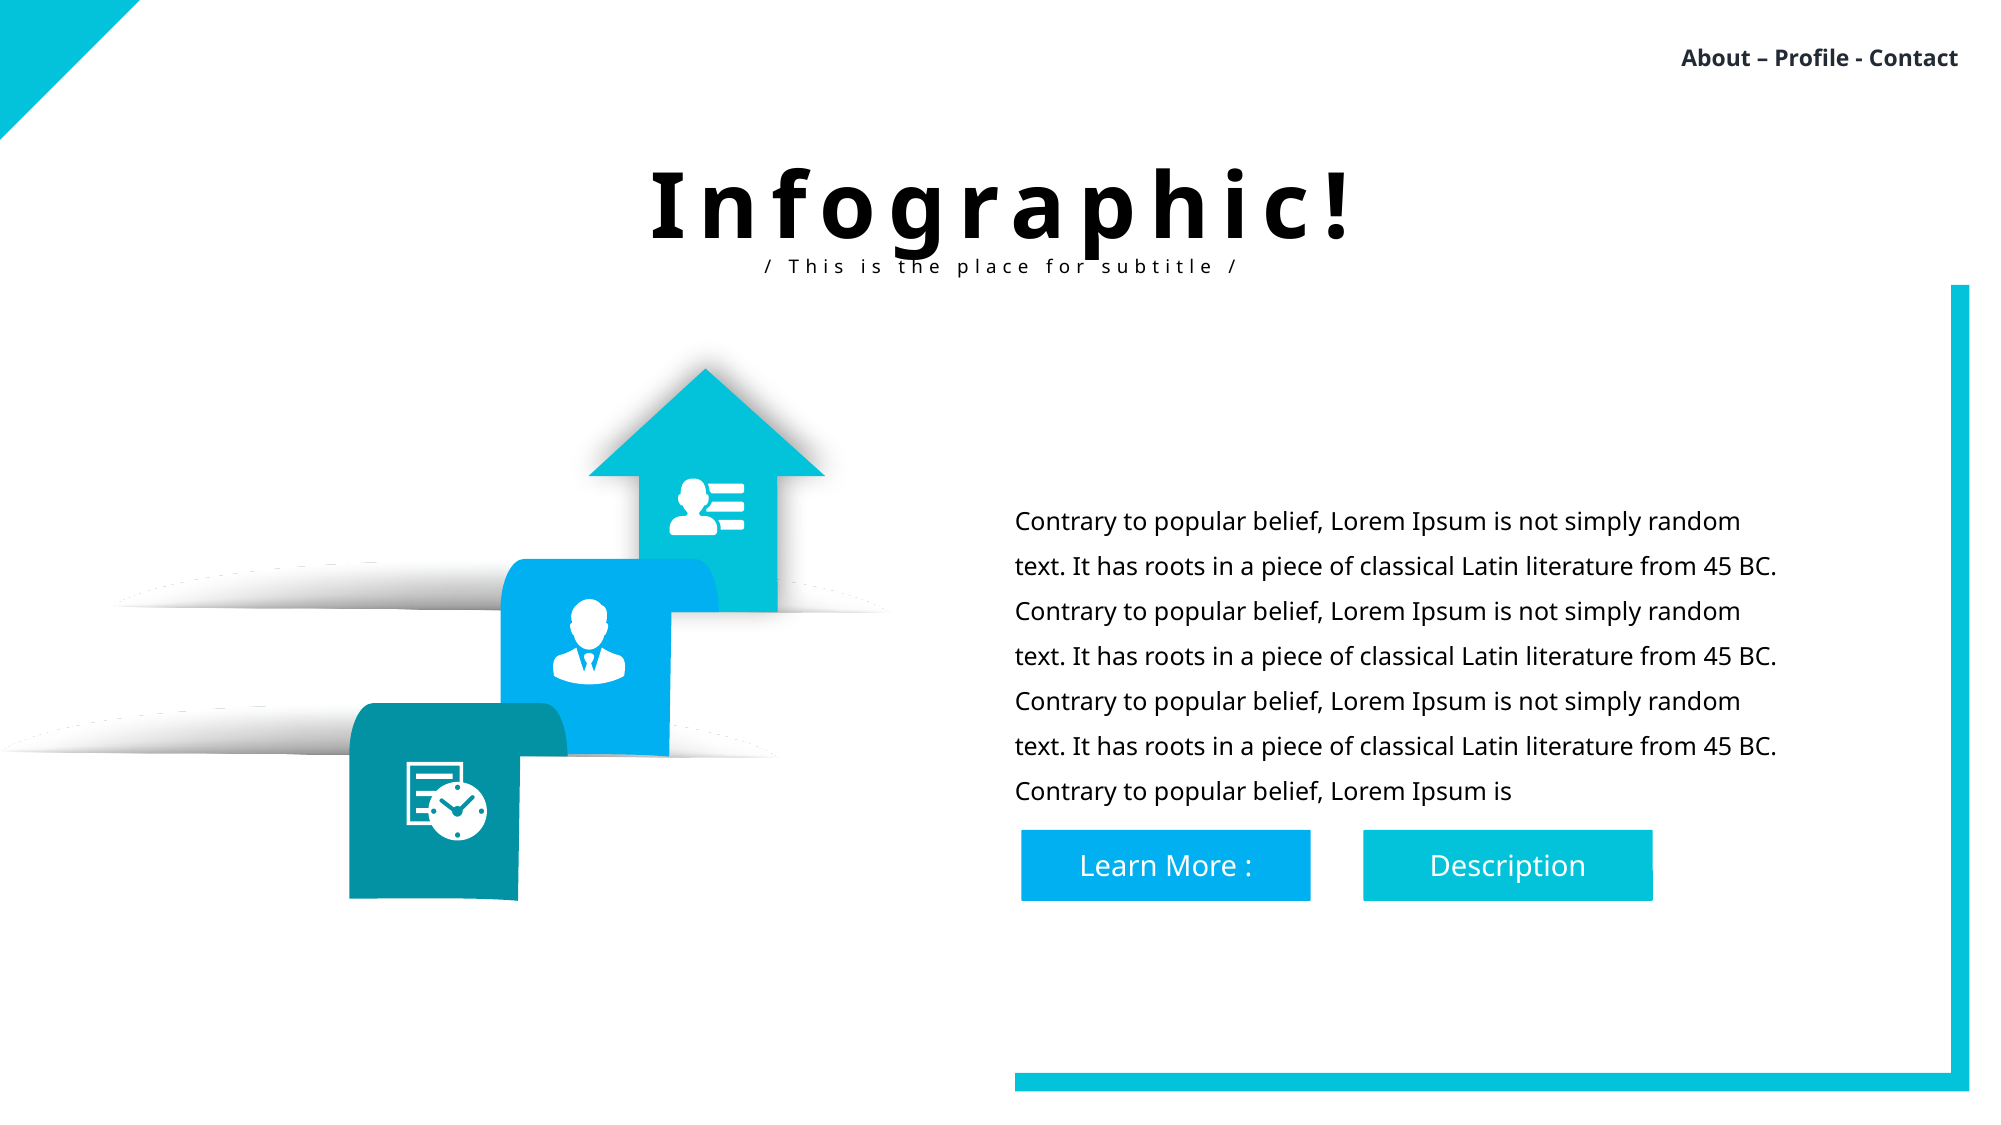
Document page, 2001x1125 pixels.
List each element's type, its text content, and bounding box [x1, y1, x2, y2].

text_box About – Profile - Contact [1557, 29, 1989, 85]
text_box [1363, 829, 1653, 901]
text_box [406, 761, 487, 841]
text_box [613, 140, 1387, 285]
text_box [1021, 829, 1311, 901]
picture [111, 560, 500, 613]
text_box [349, 697, 568, 901]
text_box Contrary to popular belief, Lorem Ipsum is not simply random text. It has roots in a piece of classical Latin literature from 45 BC. Contrary to popular belief, Lorem Ipsum is not simply random text. It has roots in a piece of classical Latin literature from 45 BC. Contrary to popular belief, Lorem Ipsum is not simply random text. It has roots in a piece of classical Latin literature from 45 BC. Contrary to popular belief, Lorem Ipsum is [999, 483, 1815, 813]
text_box [0, 0, 142, 142]
text_box [1014, 284, 1970, 1092]
picture [568, 704, 779, 758]
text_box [553, 599, 626, 685]
text_box [588, 368, 826, 560]
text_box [500, 552, 719, 757]
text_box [669, 478, 745, 536]
picture [0, 704, 349, 758]
picture [719, 560, 890, 613]
